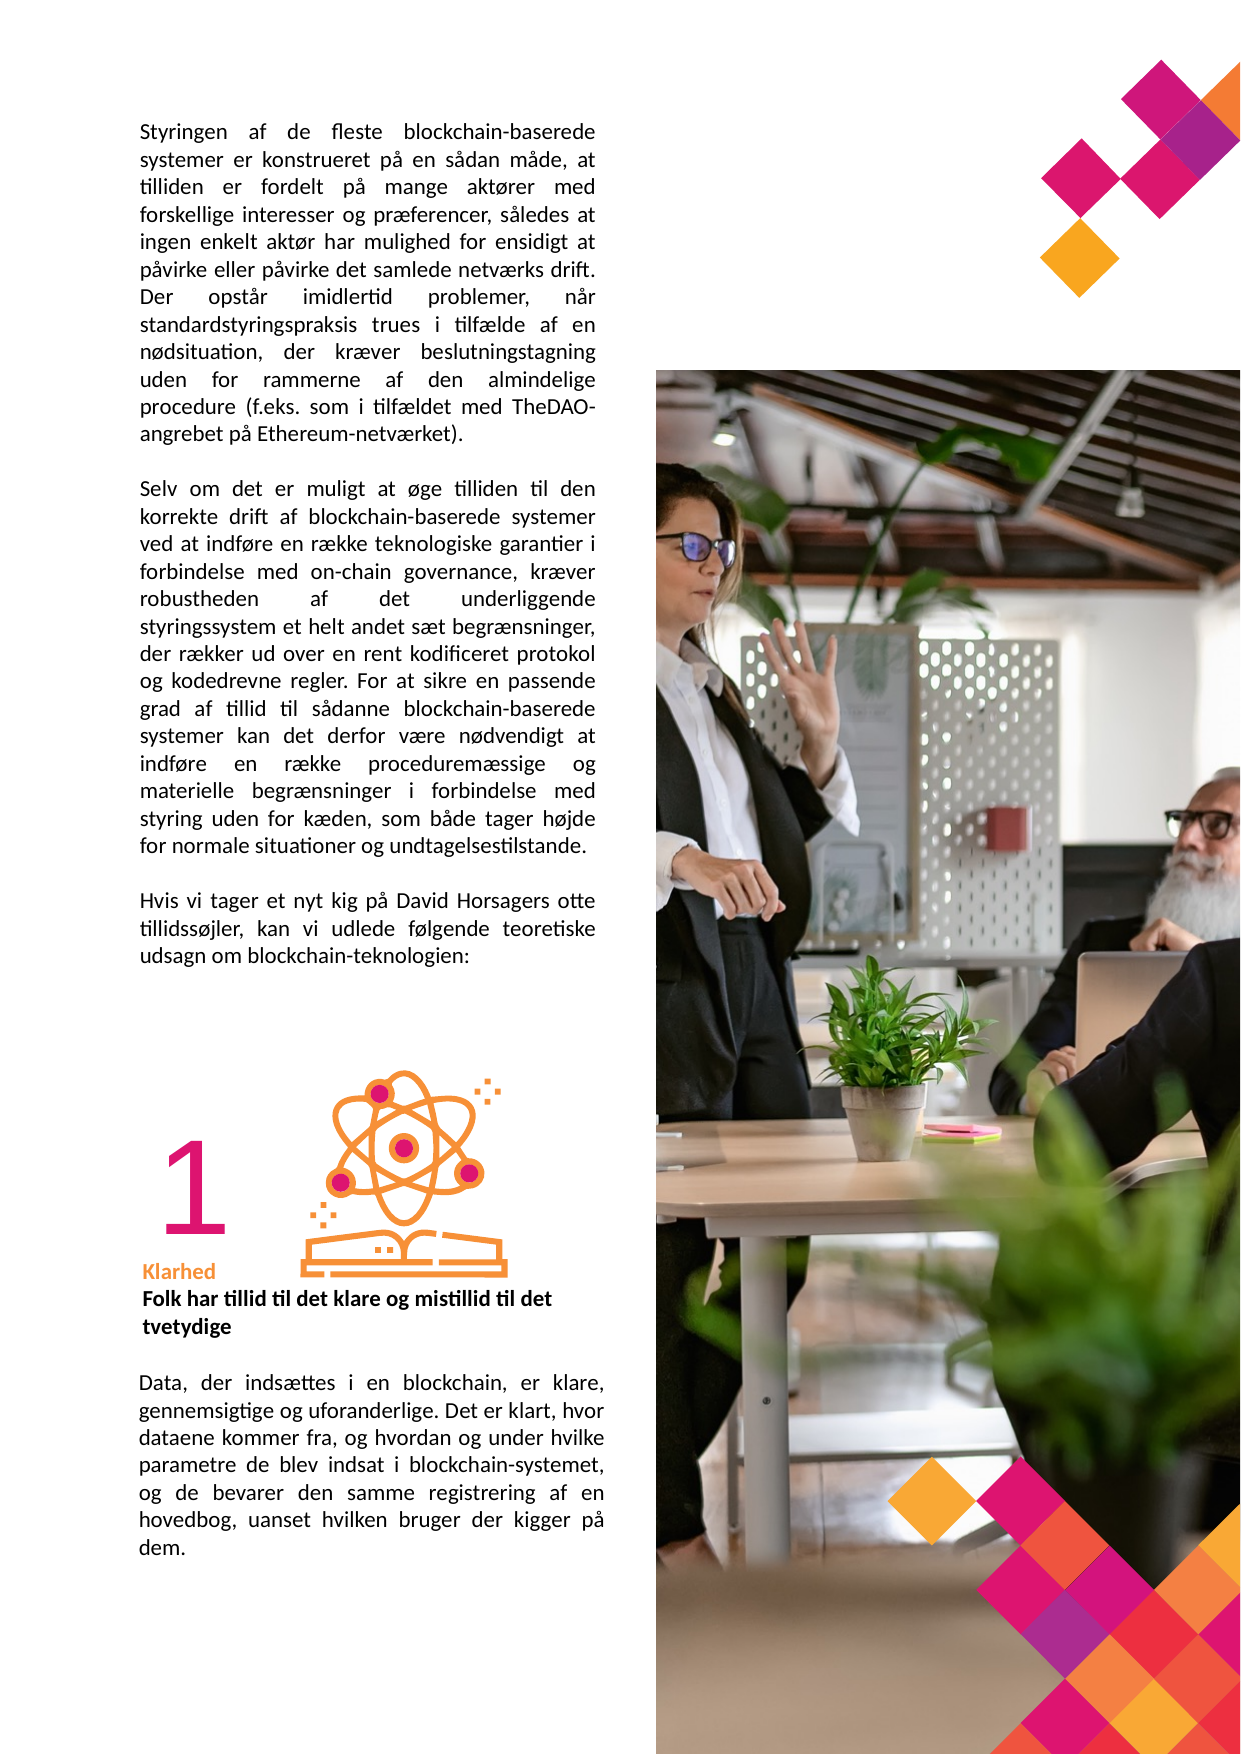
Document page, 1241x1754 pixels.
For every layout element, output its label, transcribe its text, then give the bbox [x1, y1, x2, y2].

text_box 1 [141, 1091, 250, 1269]
text_box Styringen af de fleste blockchain-baserede systemer er konstrueret på en sådan måde, at tilliden er fordelt på mange aktører med forskellige interesser og præferencer, således at ingen enkelt aktør har mulighed for ensidigt at påvirke eller påvirke det samlede netværks drift. Der opstår imidlertid problemer, når standardstyringspraksis trues i tilfælde af en nødsituation, der kræver beslutningstagning uden for rammerne af den almindelige procedure (f.eks. som i tilfældet med TheDAO-angrebet på Ethereum-netværket). Selv om det er muligt at øge tilliden til den korrekte drift af blockchain-baserede systemer ved at indføre en række teknologiske garantier i forbindelse med on-chain governance, kræver robustheden af det underliggende styringssystem et helt andet sæt begrænsninger, der rækker ud over en rent kodificeret protokol og kodedrevne regler. For at sikre en passende grad af tillid til sådanne blockchain-baserede systemer kan det derfor være nødvendigt at indføre en række proceduremæssige og materielle begrænsninger i forbindelse med styring uden for kæden, som både tager højde for normale situationer og undtagelsestilstande. Hvis vi tager et nyt kig på David Horsagers otte tillidssøjler, kan vi udlede følgende teoretiske udsagn om blockchain-teknologien: [124, 109, 1116, 1044]
text_box Data, der indsættes i en blockchain, er klare, gennemsigtige og uforanderlige. Det er klart, hvor dataene kommer fra, og hvordan og under hvilke parametre de blev indsat i blockchain-systemet, og de bevarer den samme registrering af en hovedbog, uanset hvilken bruger der kigger på dem. [123, 1360, 621, 1515]
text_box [300, 1070, 508, 1278]
text_box Klarhed Folk har tillid til det klare og mistillid til det tvetydige [127, 1249, 590, 1353]
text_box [900, 1456, 1241, 1754]
picture [656, 370, 1241, 1754]
